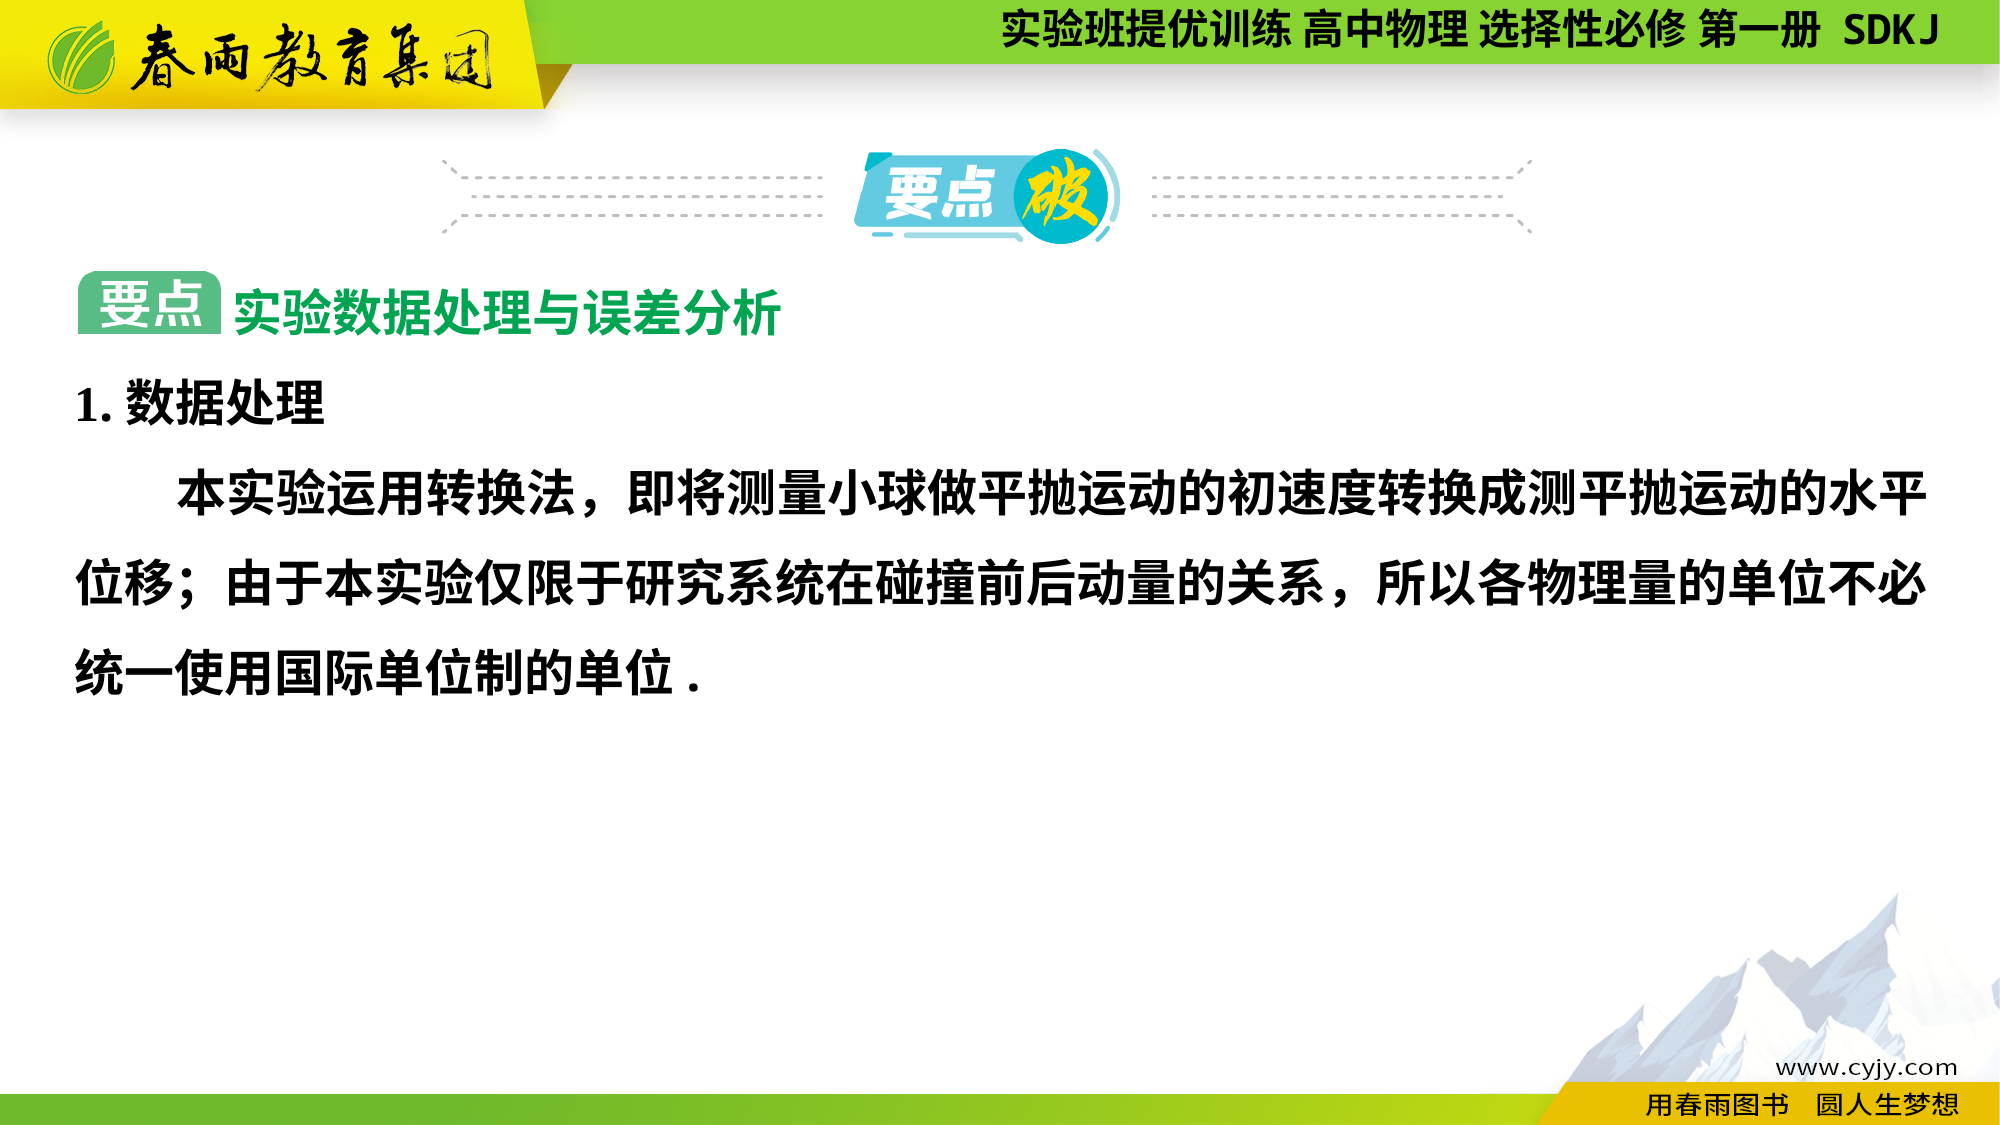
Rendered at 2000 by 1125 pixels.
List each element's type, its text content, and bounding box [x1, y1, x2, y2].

list 实验数据处理与误差分析 1.数据处理 本实验运用转换法，即将测量小球做平抛运动的初速度转换成测平抛运动的水平位移；由于本实验仅限于研究系统在碰撞前后动量的关系，所以各物理量的单位不必统一使用国际单位制的单位. [59, 243, 1944, 714]
picture [0, 0, 2000, 1125]
